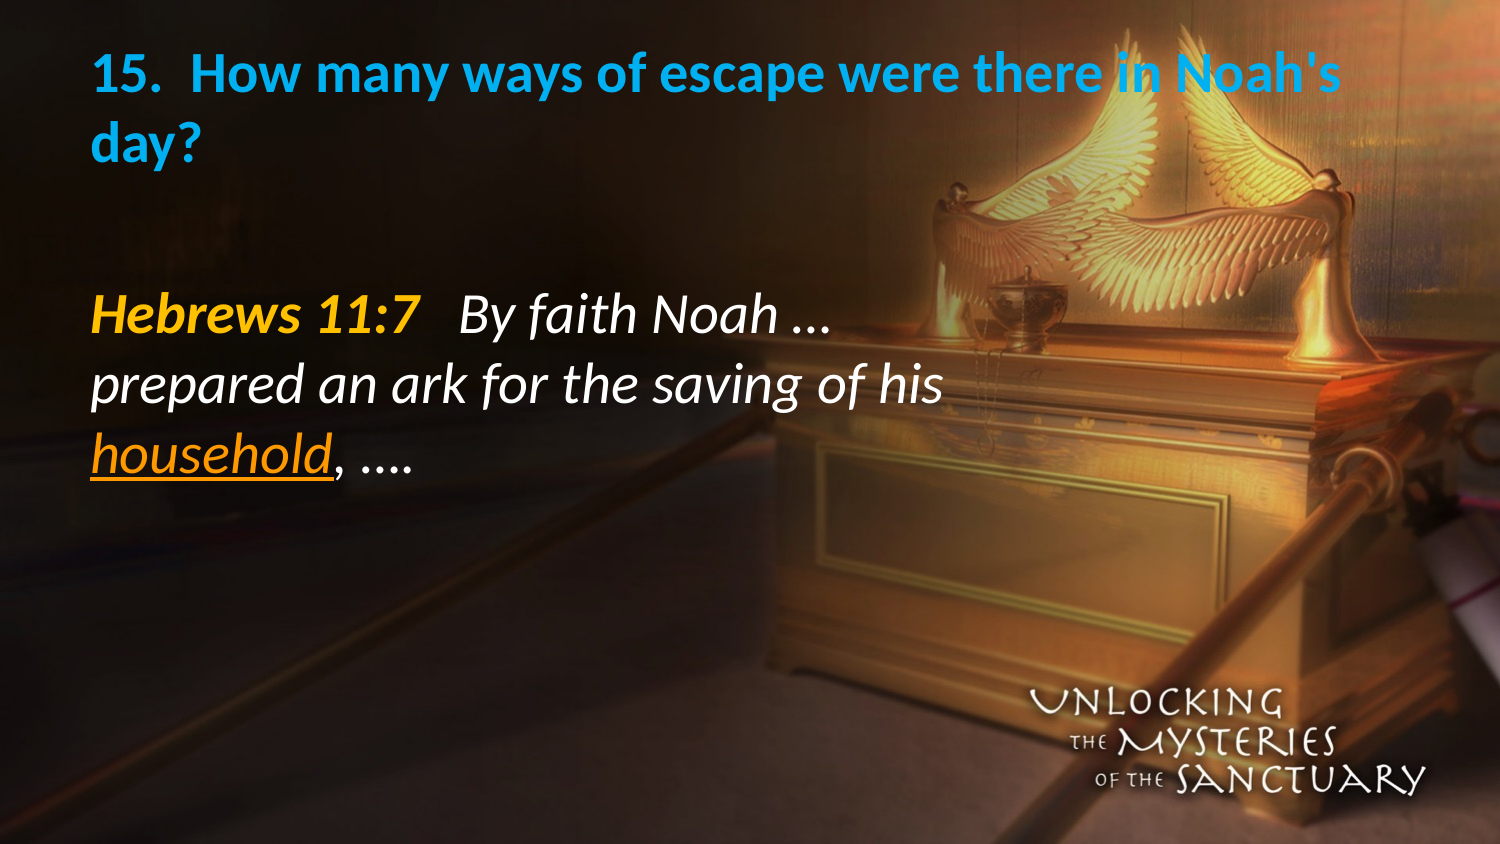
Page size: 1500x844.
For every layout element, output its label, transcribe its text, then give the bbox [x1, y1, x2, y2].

picture [0, 0, 1500, 844]
list Hebrews 11:7 By faith Noah … prepared an ark for the saving of his household, …. [75, 267, 966, 754]
title 15. How many ways of escape were there in Noah's day? [75, 33, 1425, 175]
